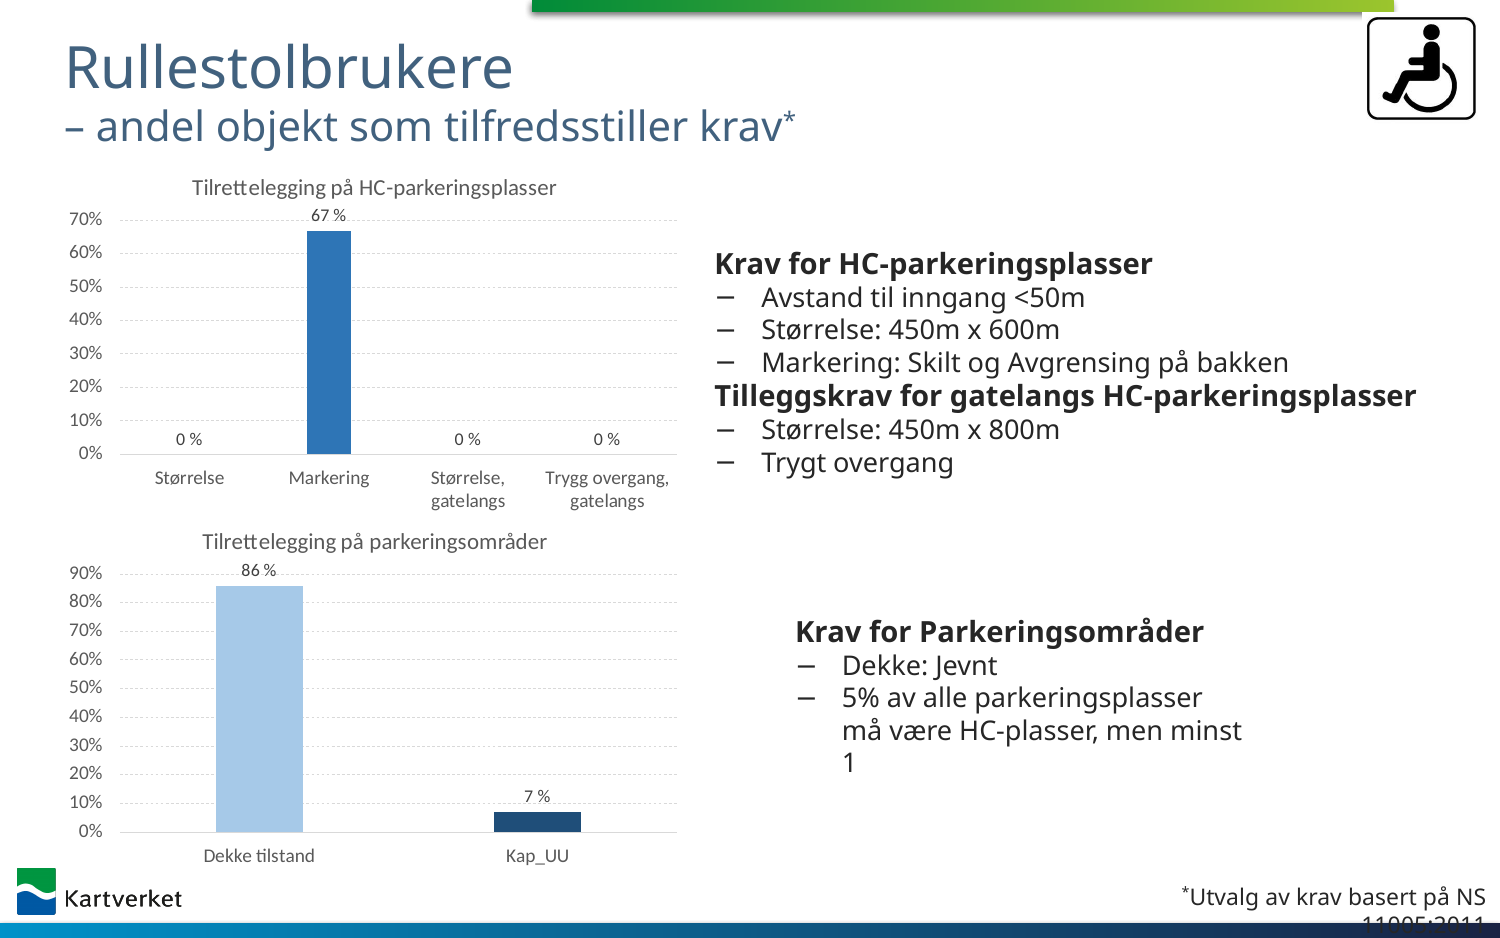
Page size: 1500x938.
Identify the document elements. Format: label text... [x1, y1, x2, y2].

picture [1362, 12, 1481, 126]
text_box Krav for HC-parkeringsplasser Avstand til inngang <50m Størrelse: 450m x 600m Markering: Skilt og Avgrensing på bakken Tilleggskrav for gatelangs HC-parkeringsplasser Størrelse: 450m x 800m Trygt overgang [699, 237, 1433, 485]
text_box Rullestolbrukere – andel objekt som tilfredsstiller krav* [49, 25, 1431, 158]
picture [62, 166, 688, 519]
text_box *Utvalg av krav basert på NS 11005:2011 [1068, 873, 1500, 938]
picture [62, 520, 688, 874]
text_box Krav for Parkeringsområder Dekke: Jevnt 5% av alle parkeringsplasser må være HC-plasser, men minst 1 [780, 605, 1261, 786]
